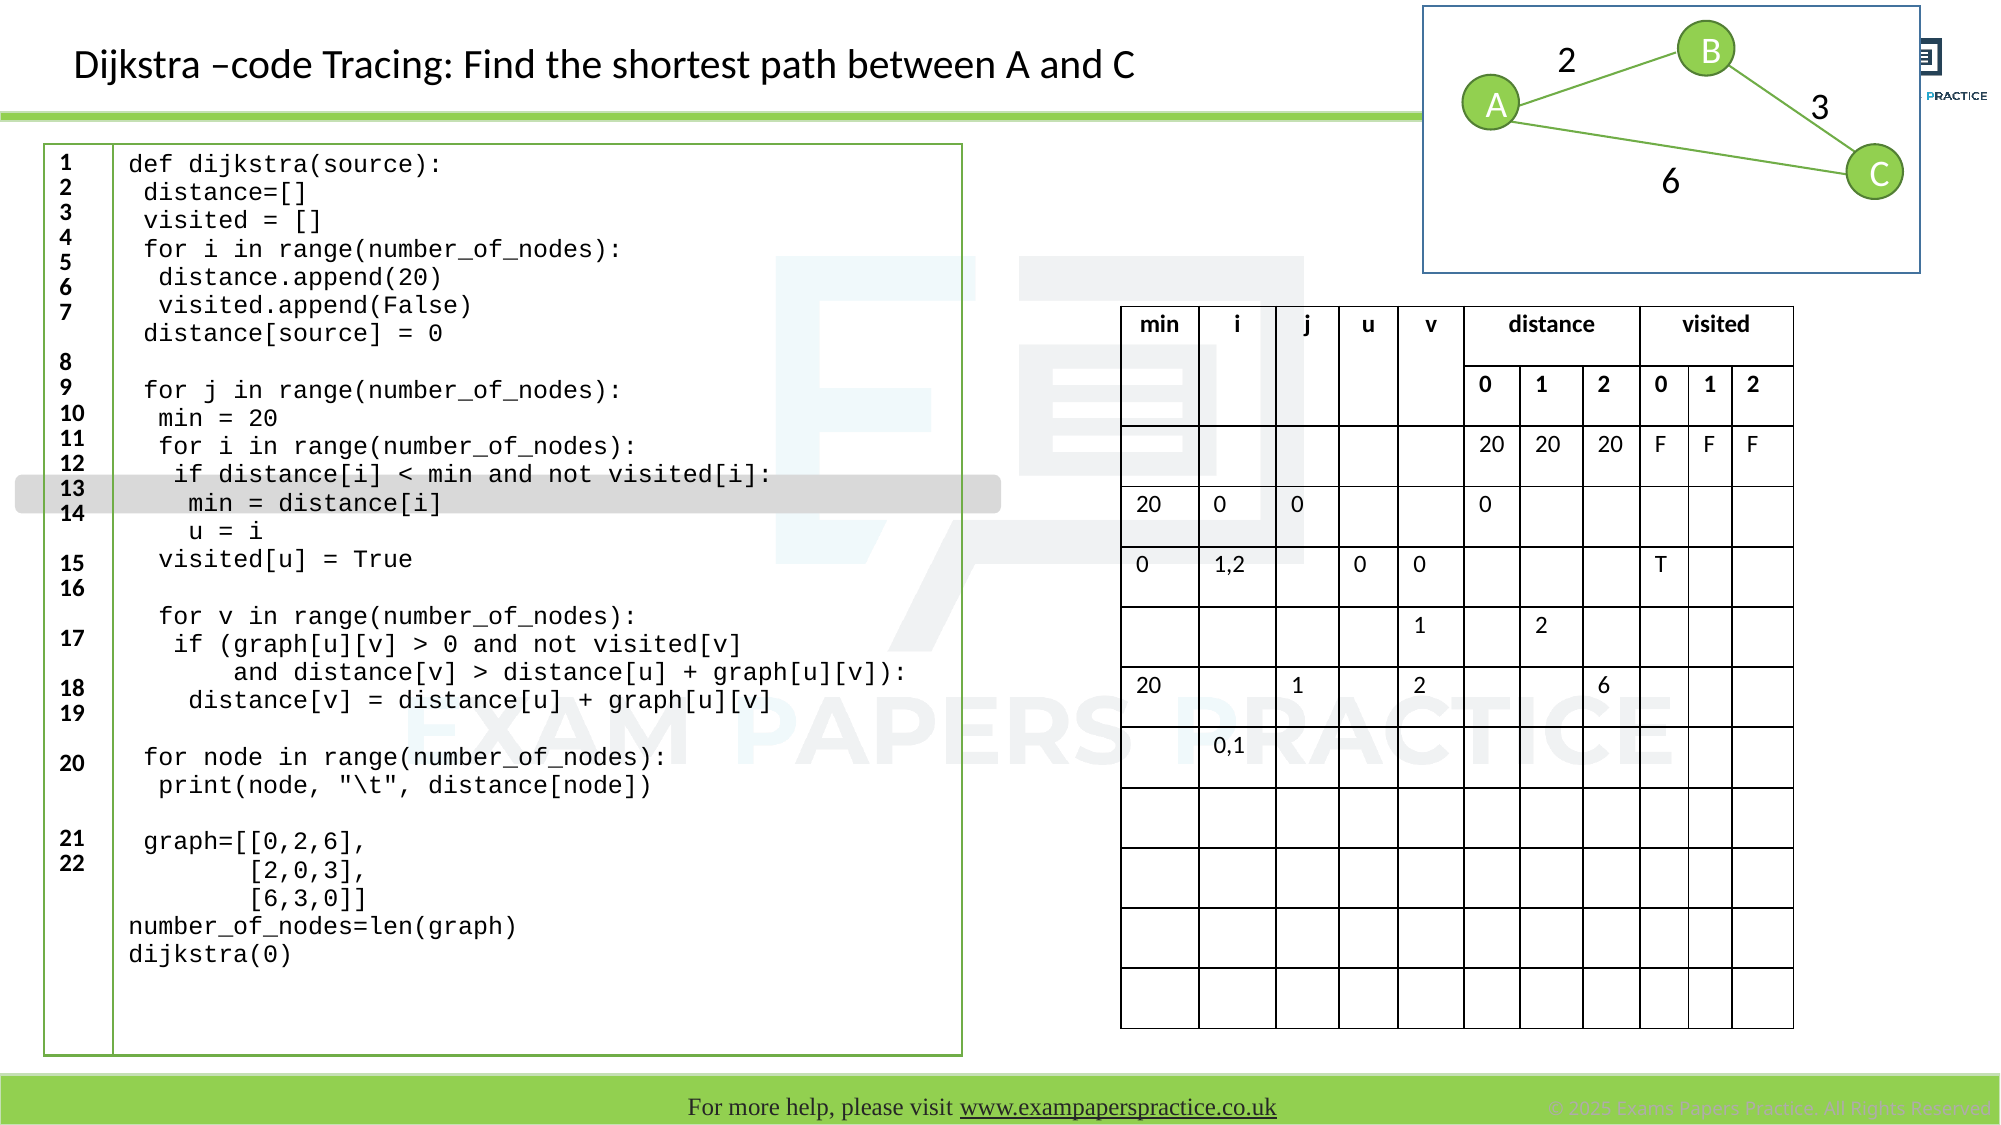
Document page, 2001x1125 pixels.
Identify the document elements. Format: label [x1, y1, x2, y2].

table_cell [1200, 668, 1275, 726]
table_cell [1399, 548, 1463, 606]
table_cell [1641, 427, 1688, 486]
table_cell [1641, 909, 1688, 967]
table_cell [1733, 548, 1793, 606]
table_cell [1584, 668, 1639, 726]
table_cell [1733, 969, 1793, 1028]
text_box [1422, 5, 1921, 274]
table_cell [1122, 849, 1198, 907]
table_cell [1399, 789, 1463, 847]
table_cell [1277, 608, 1338, 666]
table_cell [1399, 909, 1463, 967]
text_box [963, 474, 1002, 514]
table_cell [1689, 668, 1731, 726]
table_cell [1584, 969, 1639, 1028]
table_cell [1465, 668, 1519, 726]
table_cell [1641, 367, 1688, 425]
table_cell [1521, 668, 1582, 726]
text_box [58, 29, 1152, 94]
table_cell [1584, 608, 1639, 666]
table_cell [1641, 789, 1688, 847]
table_cell [1733, 849, 1793, 907]
table_cell [1733, 789, 1793, 847]
table_cell [1465, 608, 1519, 666]
table_cell [1641, 849, 1688, 907]
table_cell [1200, 789, 1275, 847]
table_cell [1465, 487, 1519, 546]
table_cell [1200, 969, 1275, 1028]
table_cell [1340, 608, 1397, 666]
table_header [1277, 307, 1338, 425]
table_cell [1521, 427, 1582, 486]
table_cell [1340, 487, 1397, 546]
table_cell [1277, 548, 1338, 606]
table_cell [1733, 487, 1793, 546]
table_cell [1122, 789, 1198, 847]
table_cell [1733, 668, 1793, 726]
table_cell [1465, 548, 1519, 606]
table_cell [1399, 849, 1463, 907]
table_cell [1200, 909, 1275, 967]
table_cell [1733, 367, 1793, 425]
table_cell [1641, 487, 1688, 546]
table_cell [1733, 608, 1793, 666]
table_header [45, 145, 112, 1054]
table_cell [1521, 548, 1582, 606]
table_cell [1122, 668, 1198, 726]
table_header [1465, 307, 1639, 365]
table_cell [1277, 427, 1338, 486]
table_cell [1689, 608, 1731, 666]
table_cell [1584, 487, 1639, 546]
table_cell [1277, 487, 1338, 546]
table_cell [1465, 367, 1519, 425]
table_cell [1584, 367, 1639, 425]
table_cell [1399, 728, 1463, 787]
table_cell [1521, 909, 1582, 967]
table_cell [1584, 548, 1639, 606]
table_header [1200, 307, 1275, 425]
table_cell [1689, 789, 1731, 847]
table_cell [1641, 608, 1688, 666]
table_cell [1465, 789, 1519, 847]
table_cell [1689, 427, 1731, 486]
table_cell [1399, 608, 1463, 666]
table_cell [1399, 668, 1463, 726]
table_cell [1122, 487, 1198, 546]
table_cell [1733, 909, 1793, 967]
table_cell [1521, 849, 1582, 907]
table_cell [1689, 487, 1731, 546]
table_cell [1340, 969, 1397, 1028]
table_cell [1277, 849, 1338, 907]
table_cell [1277, 789, 1338, 847]
table_cell [1733, 427, 1793, 486]
table_cell [1340, 789, 1397, 847]
table_cell [1641, 548, 1688, 606]
table_cell [1641, 728, 1688, 787]
table_cell [1465, 969, 1519, 1028]
table_cell [1521, 608, 1582, 666]
table_cell [1465, 427, 1519, 486]
table_cell [1200, 487, 1275, 546]
table_cell [1122, 969, 1198, 1028]
table_header [1641, 307, 1793, 365]
table_cell [1733, 728, 1793, 787]
table_cell [1584, 789, 1639, 847]
table_cell [1399, 969, 1463, 1028]
table_cell [1689, 849, 1731, 907]
table_cell [1399, 427, 1463, 486]
table_header [1399, 307, 1463, 425]
table_cell [1465, 909, 1519, 967]
table_cell [1340, 849, 1397, 907]
table_cell [1689, 909, 1731, 967]
text_box [14, 474, 43, 514]
table_cell [1641, 969, 1688, 1028]
table_cell [1200, 548, 1275, 606]
table_cell [1465, 728, 1519, 787]
table_cell [1277, 668, 1338, 726]
table_cell [1340, 427, 1397, 486]
table_cell [1521, 728, 1582, 787]
table_cell [1200, 849, 1275, 907]
table_cell [1277, 909, 1338, 967]
table_cell [1122, 427, 1198, 486]
table_cell [1200, 608, 1275, 666]
table_header [1340, 307, 1397, 425]
table_cell [1277, 969, 1338, 1028]
table_cell [1641, 668, 1688, 726]
table_cell [1340, 728, 1397, 787]
table_header [114, 145, 961, 1054]
table_header [1122, 307, 1198, 425]
table_cell [1277, 728, 1338, 787]
table_cell [1689, 969, 1731, 1028]
table_cell [1122, 728, 1198, 787]
table_cell [1340, 909, 1397, 967]
table_cell [1340, 668, 1397, 726]
table_cell [1584, 728, 1639, 787]
table_cell [1122, 909, 1198, 967]
table_cell [1689, 728, 1731, 787]
table_cell [1521, 969, 1582, 1028]
table_cell [1521, 487, 1582, 546]
table_cell [1465, 849, 1519, 907]
table_cell [1584, 909, 1639, 967]
table_cell [1122, 548, 1198, 606]
table_cell [1521, 367, 1582, 425]
table_cell [1689, 367, 1731, 425]
table_cell [1340, 548, 1397, 606]
table_cell [1399, 487, 1463, 546]
table_cell [1122, 608, 1198, 666]
table_cell [1689, 548, 1731, 606]
table_cell [1521, 789, 1582, 847]
table_cell [1584, 849, 1639, 907]
table_cell [1200, 427, 1275, 486]
table_cell [1584, 427, 1639, 486]
table_cell [1200, 728, 1275, 787]
